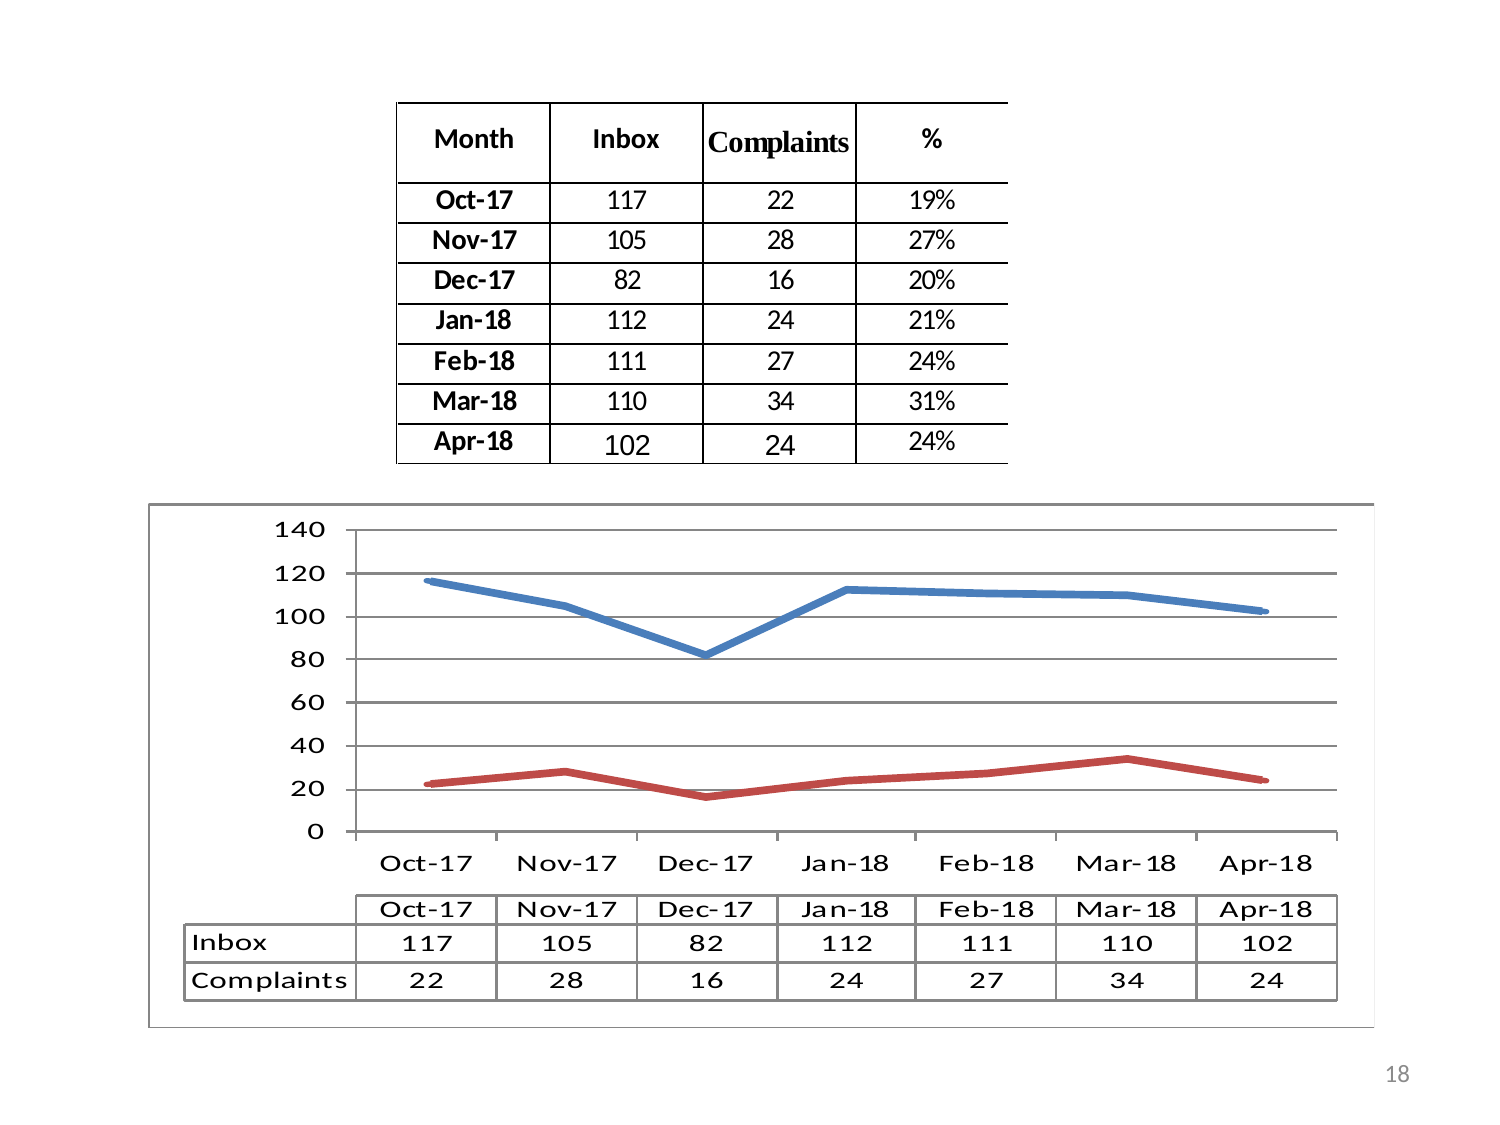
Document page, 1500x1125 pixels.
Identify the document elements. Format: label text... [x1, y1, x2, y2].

slide_number 18 [1074, 1042, 1425, 1103]
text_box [147, 503, 1375, 1028]
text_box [395, 101, 1011, 466]
